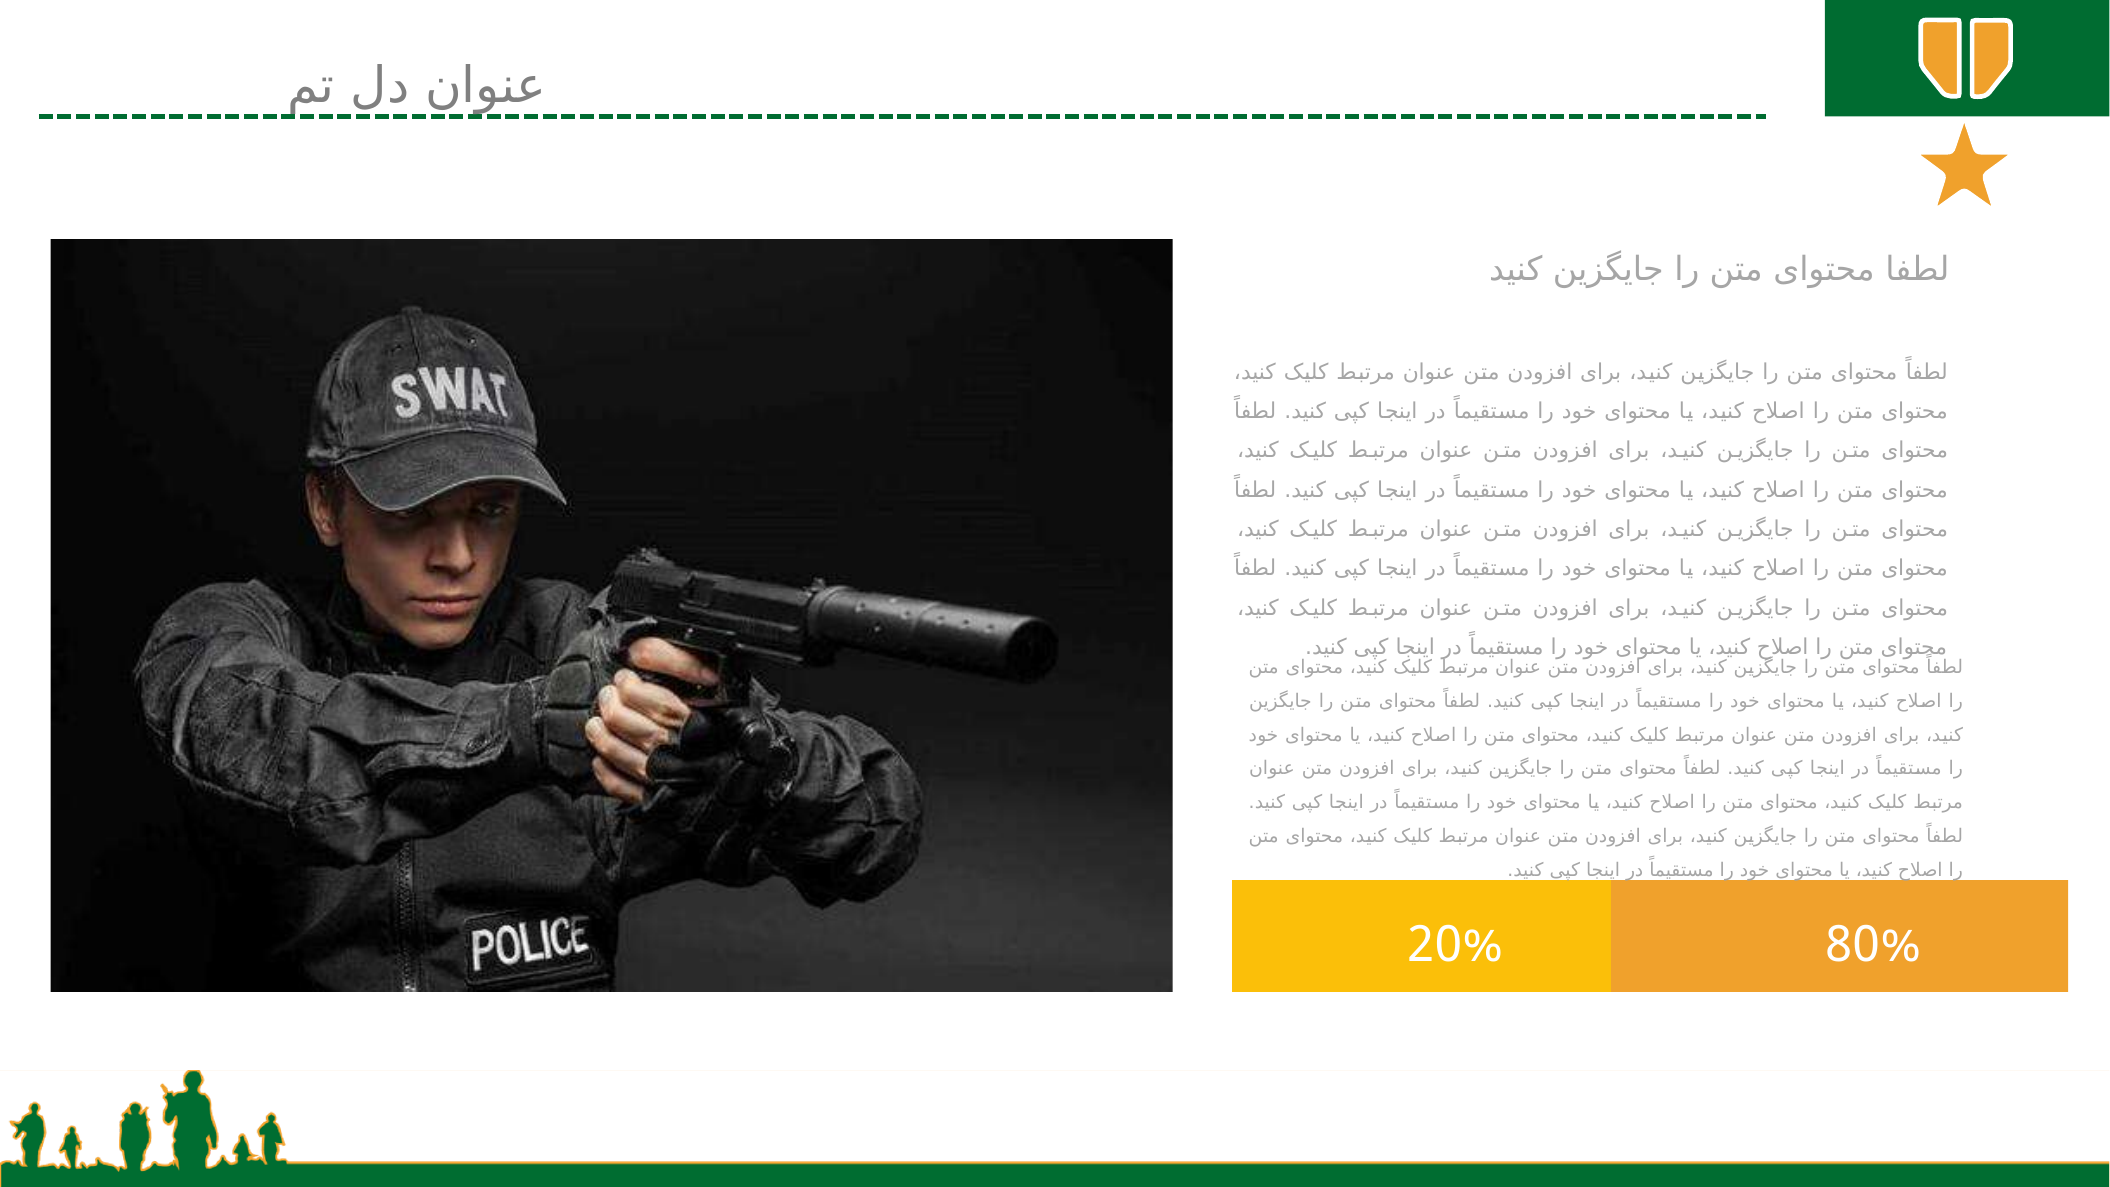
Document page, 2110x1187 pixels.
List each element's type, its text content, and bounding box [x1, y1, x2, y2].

text_box [1231, 879, 1610, 993]
text_box 80% [1782, 903, 1937, 979]
text_box لطفا محتوای متن را جایگزین کنید [1456, 239, 1967, 279]
picture [0, 1070, 2110, 1187]
text_box لطفاً محتوای متن را جایگزین کنید، برای افزودن متن عنوان مرتبط کلیک کنید، محتوای متن را اصلاح کنید، یا محتوای خود را مستقیماً در اینجا کپی کنید. لطفاً محتوای متن را جایگزین کنید، برای افزودن متن عنوان مرتبط کلیک کنید، محتوای متن را اصلاح کنید، یا محتوای خود را مستقیماً در اینجا کپی کنید. لطفاً محتوای متن را جایگزین کنید، برای افزودن متن عنوان مرتبط کلیک کنید، محتوای متن را اصلاح کنید، یا محتوای خود را مستقیماً در اینجا کپی کنید. لطفاً محتوای متن را جایگزین کنید، برای افزودن متن عنوان مرتبط کلیک کنید، محتوای متن را اصلاح کنید، یا محتوای خود را مستقیماً در اینجا کپی کنید. [1217, 336, 1964, 461]
text_box [1610, 879, 2069, 993]
text_box لطفاً محتوای متن را جایگزین کنید، برای افزودن متن عنوان مرتبط کلیک کنید، محتوای متن را اصلاح کنید، یا محتوای خود را مستقیماً در اینجا کپی کنید. لطفاً محتوای متن را جایگزین کنید، برای افزودن متن عنوان مرتبط کلیک کنید، محتوای متن را اصلاح کنید، یا محتوای خود را مستقیماً در اینجا کپی کنید. لطفاً محتوای متن را جایگزین کنید، برای افزودن متن عنوان مرتبط کلیک کنید، محتوای متن را اصلاح کنید، یا محتوای خود را مستقیماً در اینجا کپی کنید. لطفاً محتوای متن را جایگزین کنید، برای افزودن متن عنوان مرتبط کلیک کنید، محتوای متن را اصلاح کنید، یا محتوای خود را مستقیماً در اینجا کپی کنید. [1232, 635, 1979, 761]
text_box 20% [1364, 903, 1519, 979]
text_box عنوان دل تم [59, 44, 563, 107]
text_box [50, 238, 1174, 993]
